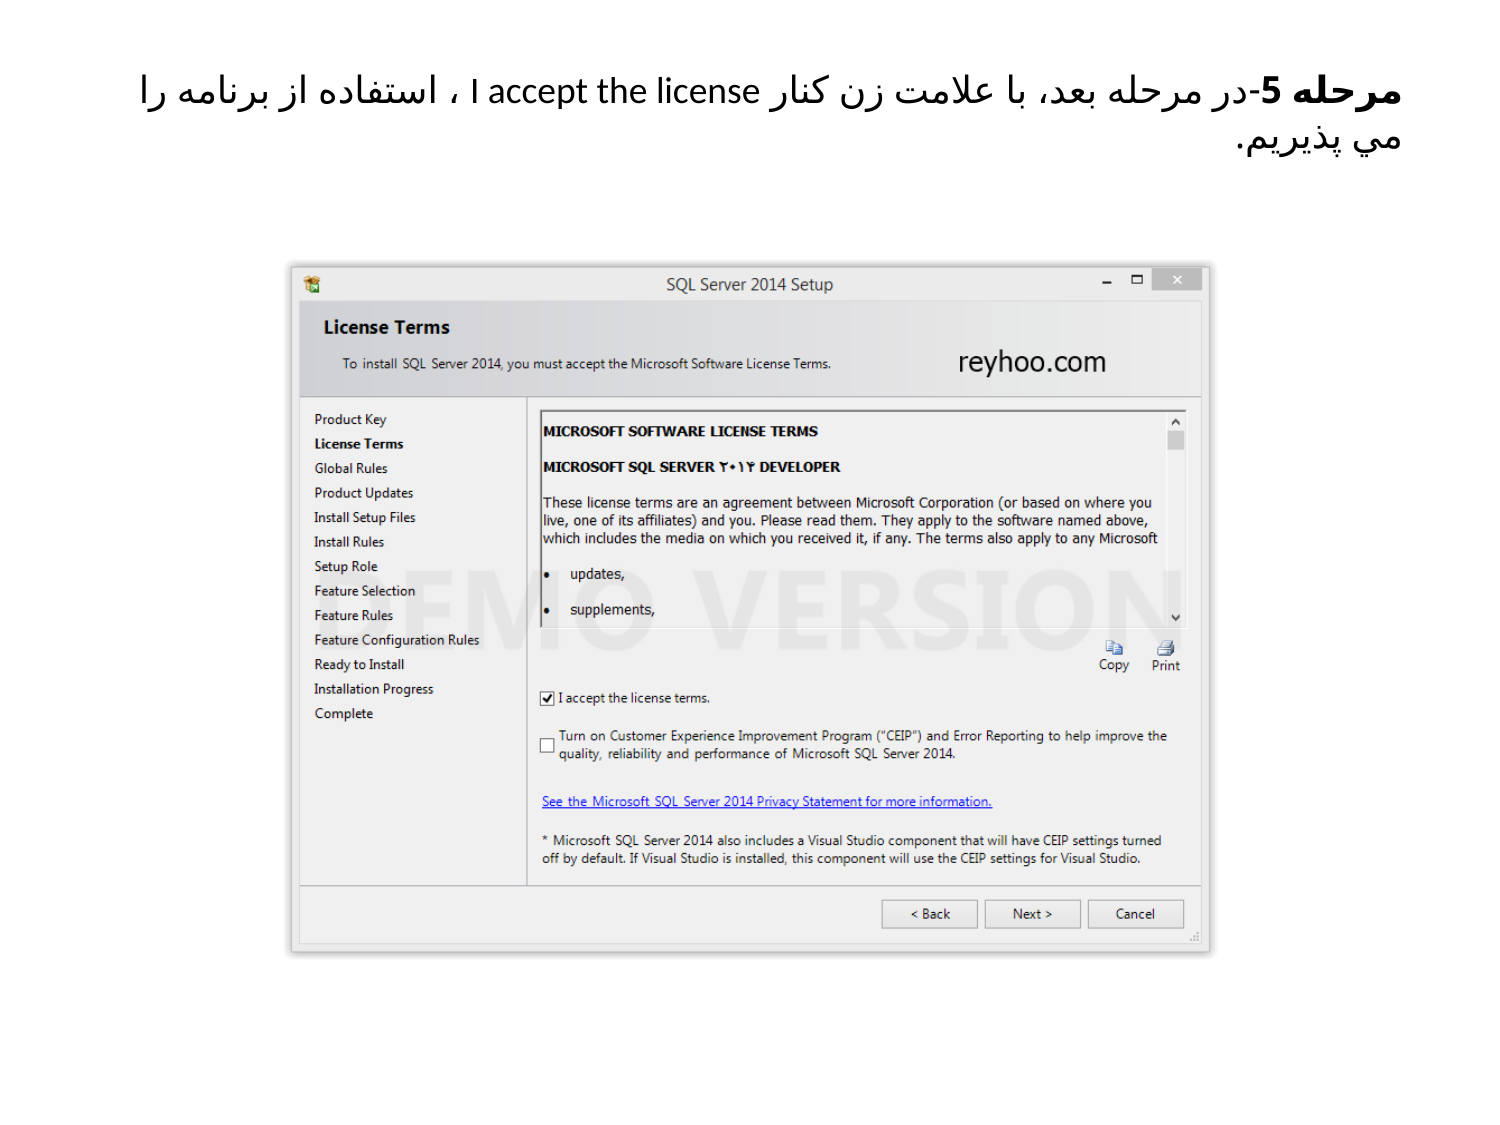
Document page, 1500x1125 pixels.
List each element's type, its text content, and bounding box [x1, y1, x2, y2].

text_box مرحله 5-در مرحله بعد، با علامت زن كنار I accept the license ، استفاده از برنامه را مي پذيريم. [81, 58, 1418, 164]
picture [280, 257, 1219, 962]
